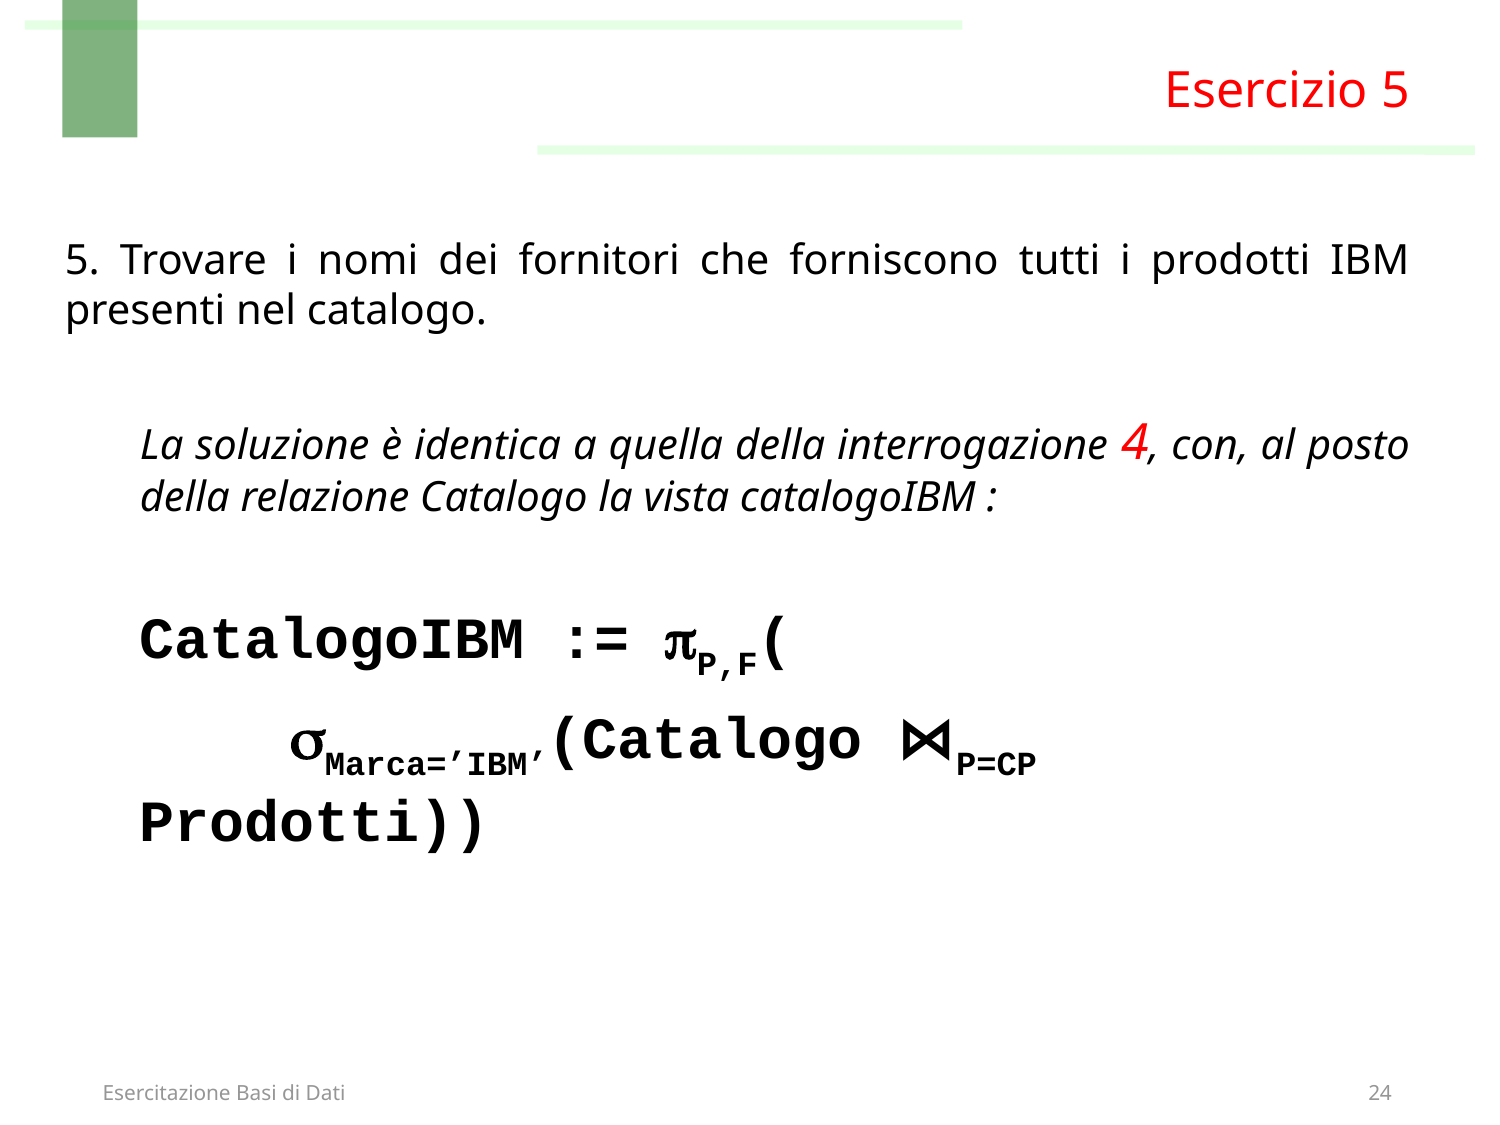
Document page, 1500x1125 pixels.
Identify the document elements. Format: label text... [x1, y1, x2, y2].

title Esercizio 5 [174, 37, 1425, 138]
text_box 5. Trovare i nomi dei fornitori che forniscono tutti i prodotti IBM presenti nel catalogo. La soluzione è identica a quella della interrogazione 4, con, al posto della relazione Catalogo la vista catalogoIBM : CatalogoIBM := P,F( Marca=’IBM’(Catalogo ⋈P=CP Prodotti)) [50, 224, 1425, 950]
